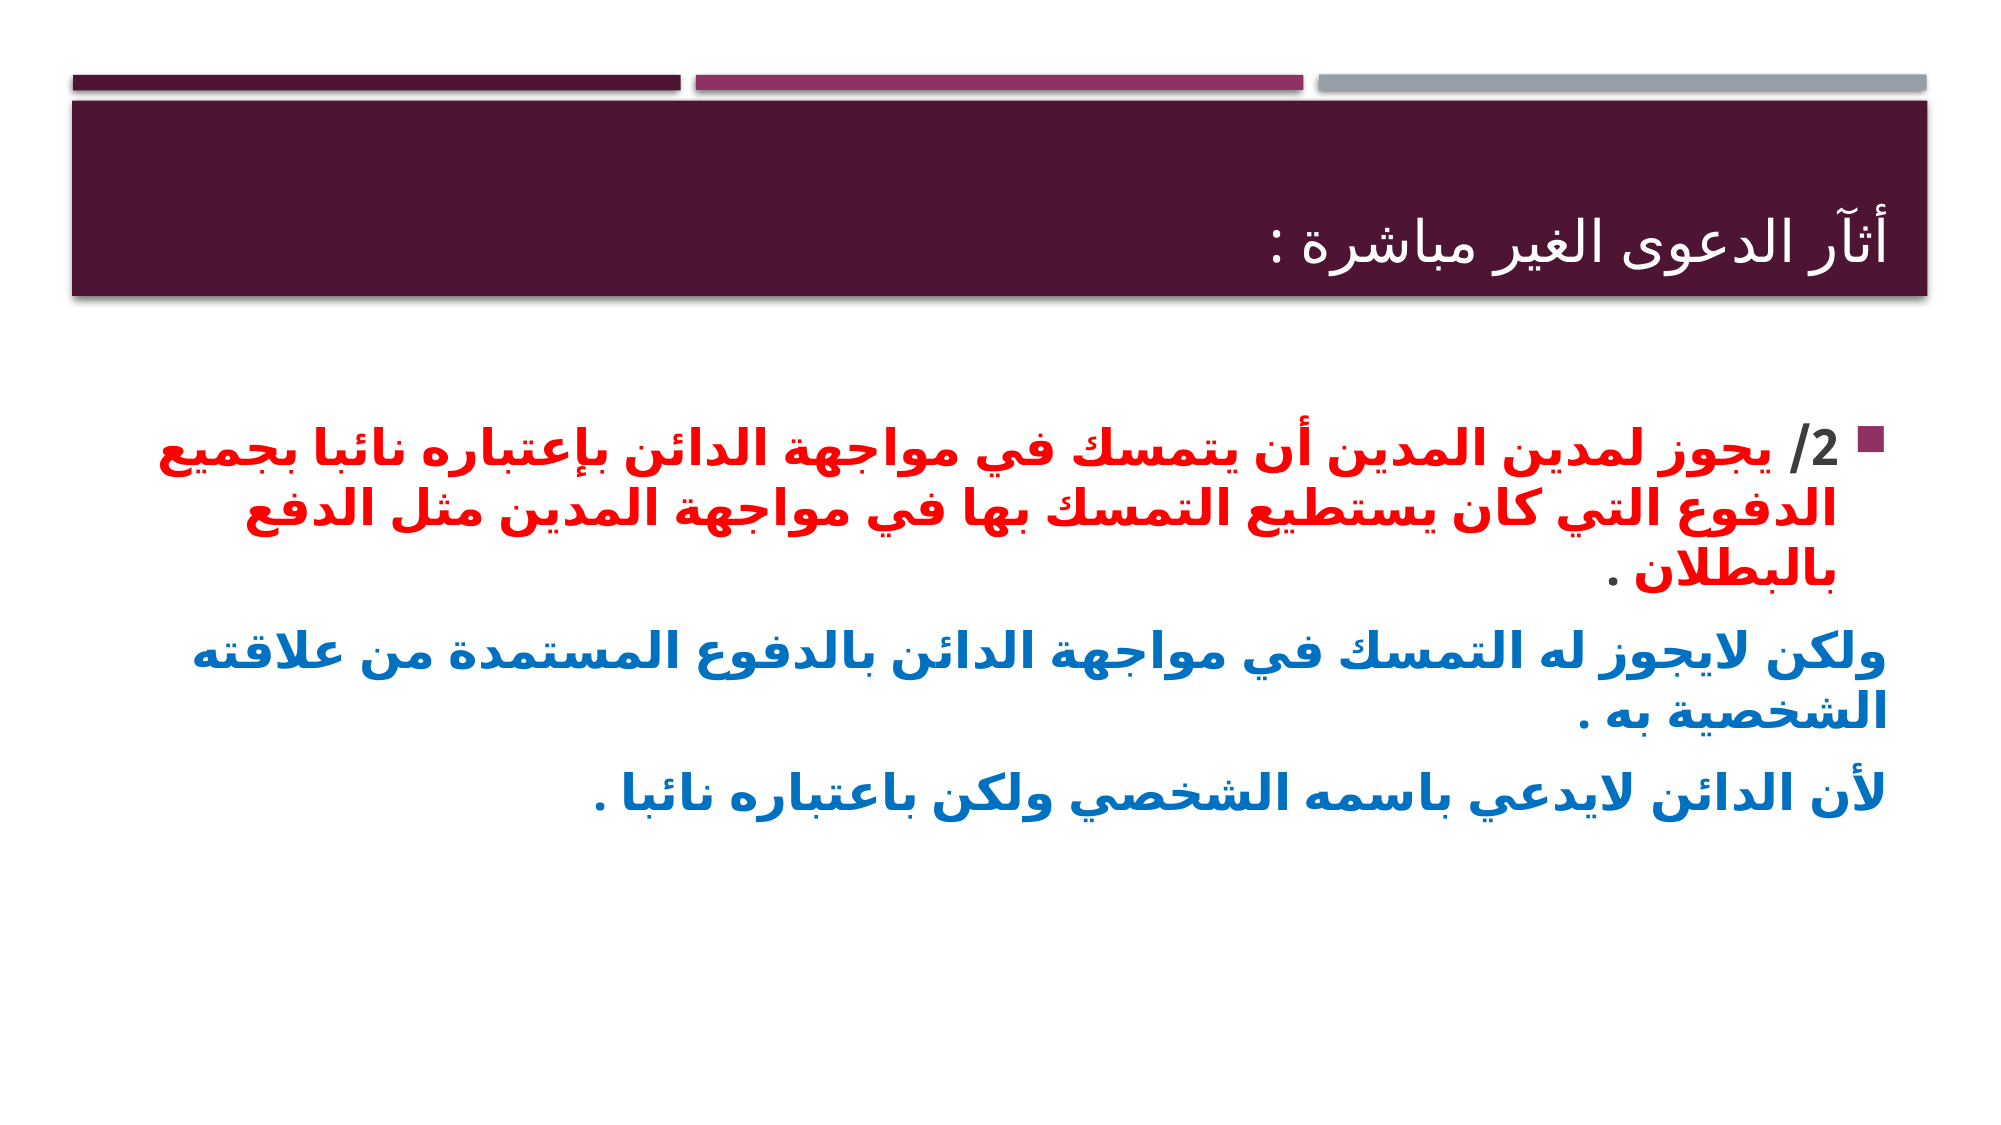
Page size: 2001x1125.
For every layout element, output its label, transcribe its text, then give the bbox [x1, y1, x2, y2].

title أثآر الدعوى الغير مباشرة : [95, 115, 1905, 282]
list 2/ يجوز لمدين المدين أن يتمسك في مواجهة الدائن بإعتباره نائبا بجميع الدفوع التي كان يستطيع التمسك بها في مواجهة المدين مثل الدفع بالبطلان . ولكن لايجوز له التمسك في مواجهة الدائن بالدفوع المستمدة من علاقته الشخصية به . لأن الدائن لايدعي باسمه الشخصي ولكن باعتباره نائبا . [95, 357, 1905, 962]
